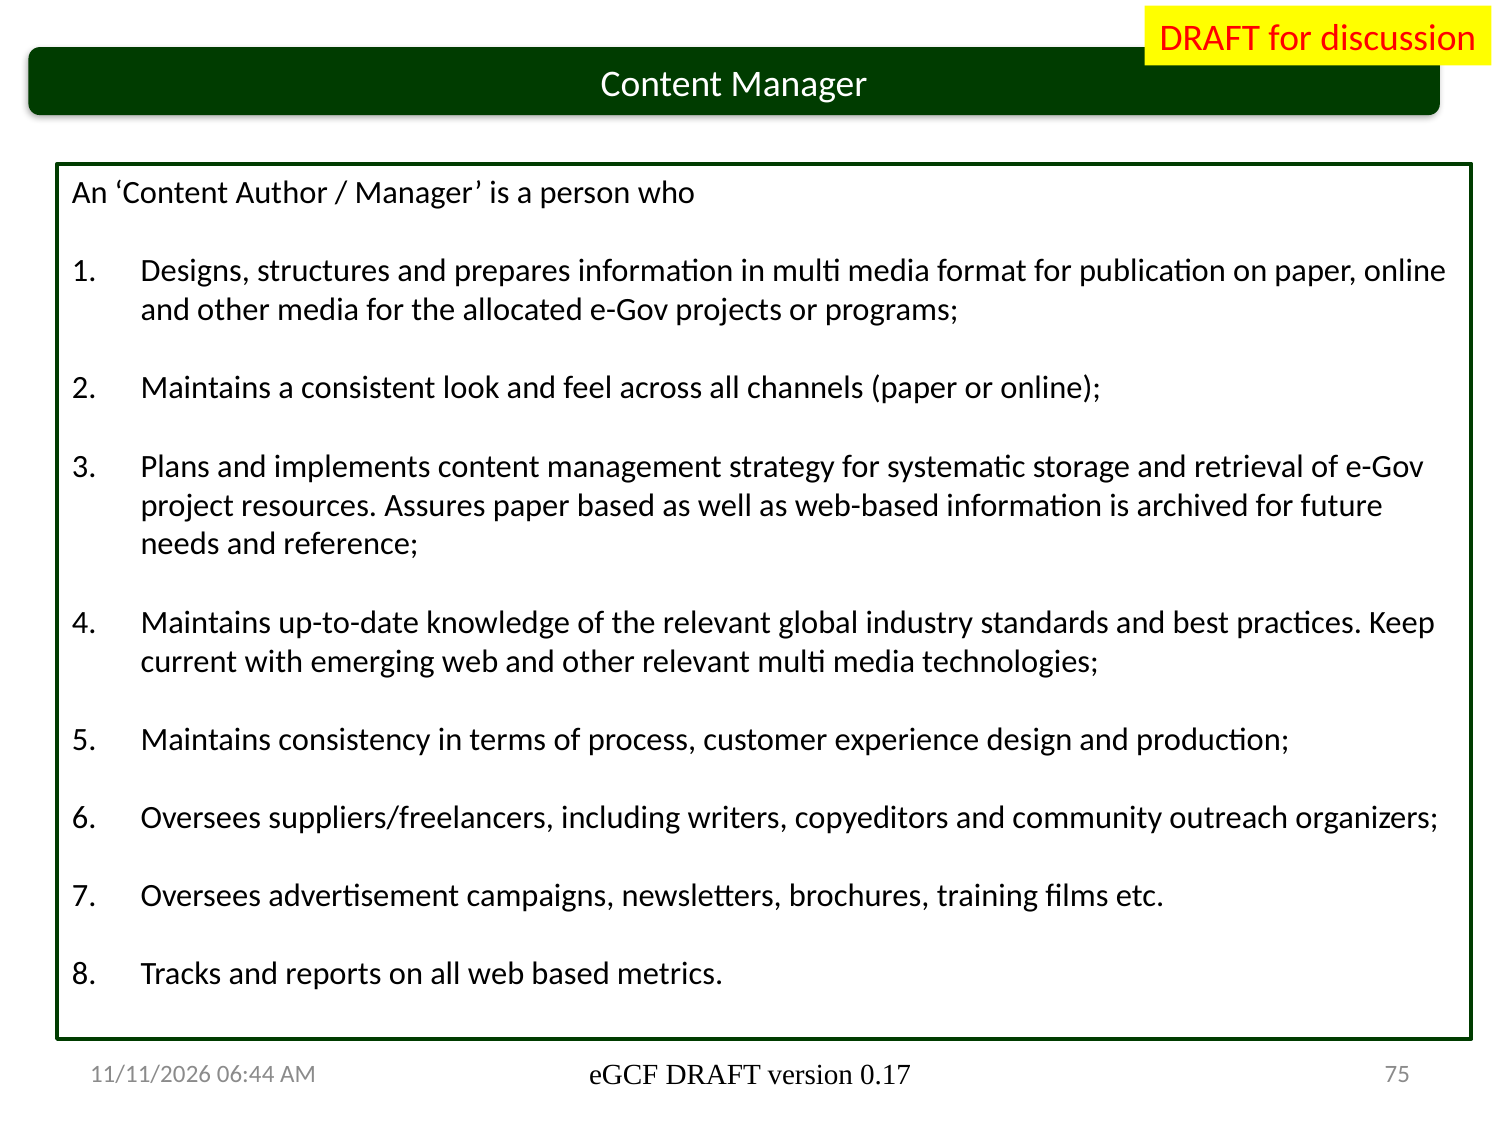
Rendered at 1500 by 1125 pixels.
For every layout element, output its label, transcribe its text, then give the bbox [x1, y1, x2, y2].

footer eGCF DRAFT version 0.17 [512, 1042, 988, 1103]
slide_number 75 [1074, 1042, 1425, 1103]
text_box Content Manager [27, 46, 1441, 116]
text_box An ‘Content Author / Manager’ is a person who Designs, structures and prepares information in multi media format for publication on paper, online and other media for the allocated e-Gov projects or programs; Maintains a consistent look and feel across all channels (paper or online); Plans and implements content management strategy for systematic storage and retrieval of e-Gov project resources. Assures paper based as well as web-based information is archived for future needs and reference; Maintains up-to-date knowledge of the relevant global industry standards and best practices. Keep current with emerging web and other relevant multi media technologies; Maintains consistency in terms of process, customer experience design and production; Oversees suppliers/freelancers, including writers, copyeditors and community outreach organizers; Oversees advertisement campaigns, newsletters, brochures, training films etc. Tracks and reports on all web based metrics. [55, 162, 1473, 1041]
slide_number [75, 1042, 425, 1103]
text_box DRAFT for discussion [1144, 5, 1492, 66]
